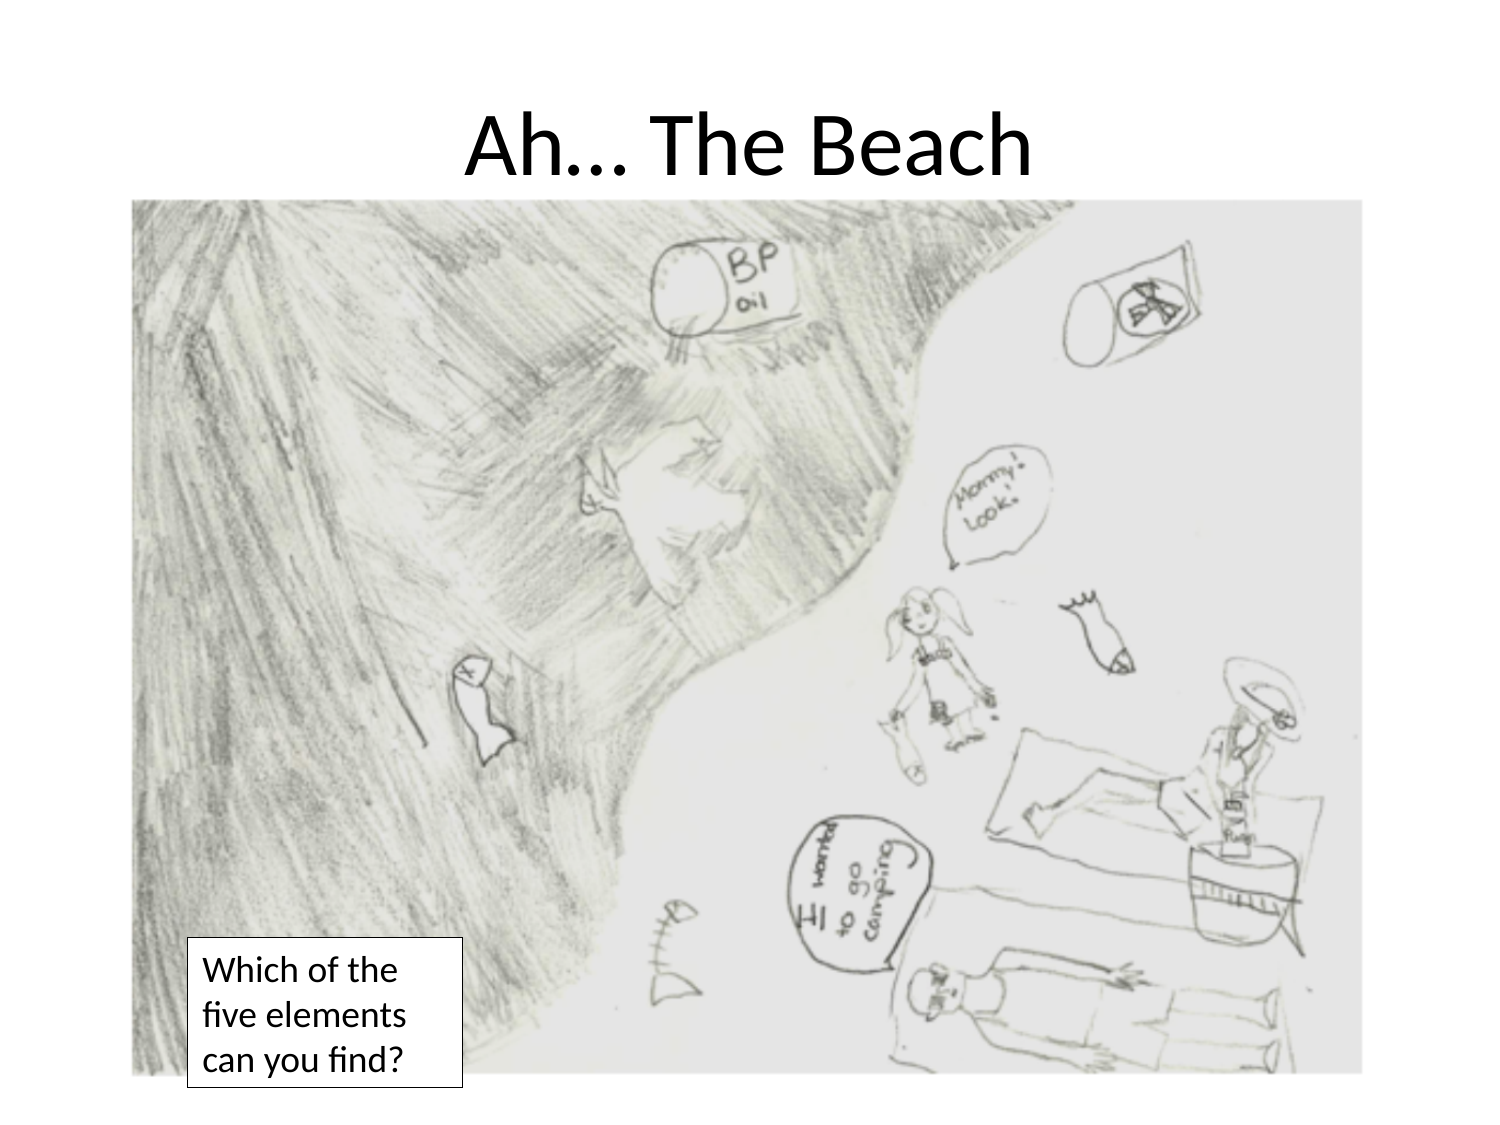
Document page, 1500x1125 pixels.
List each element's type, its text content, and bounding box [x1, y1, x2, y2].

picture [74, 149, 1366, 1079]
title Ah… The Beach [75, 45, 1425, 233]
